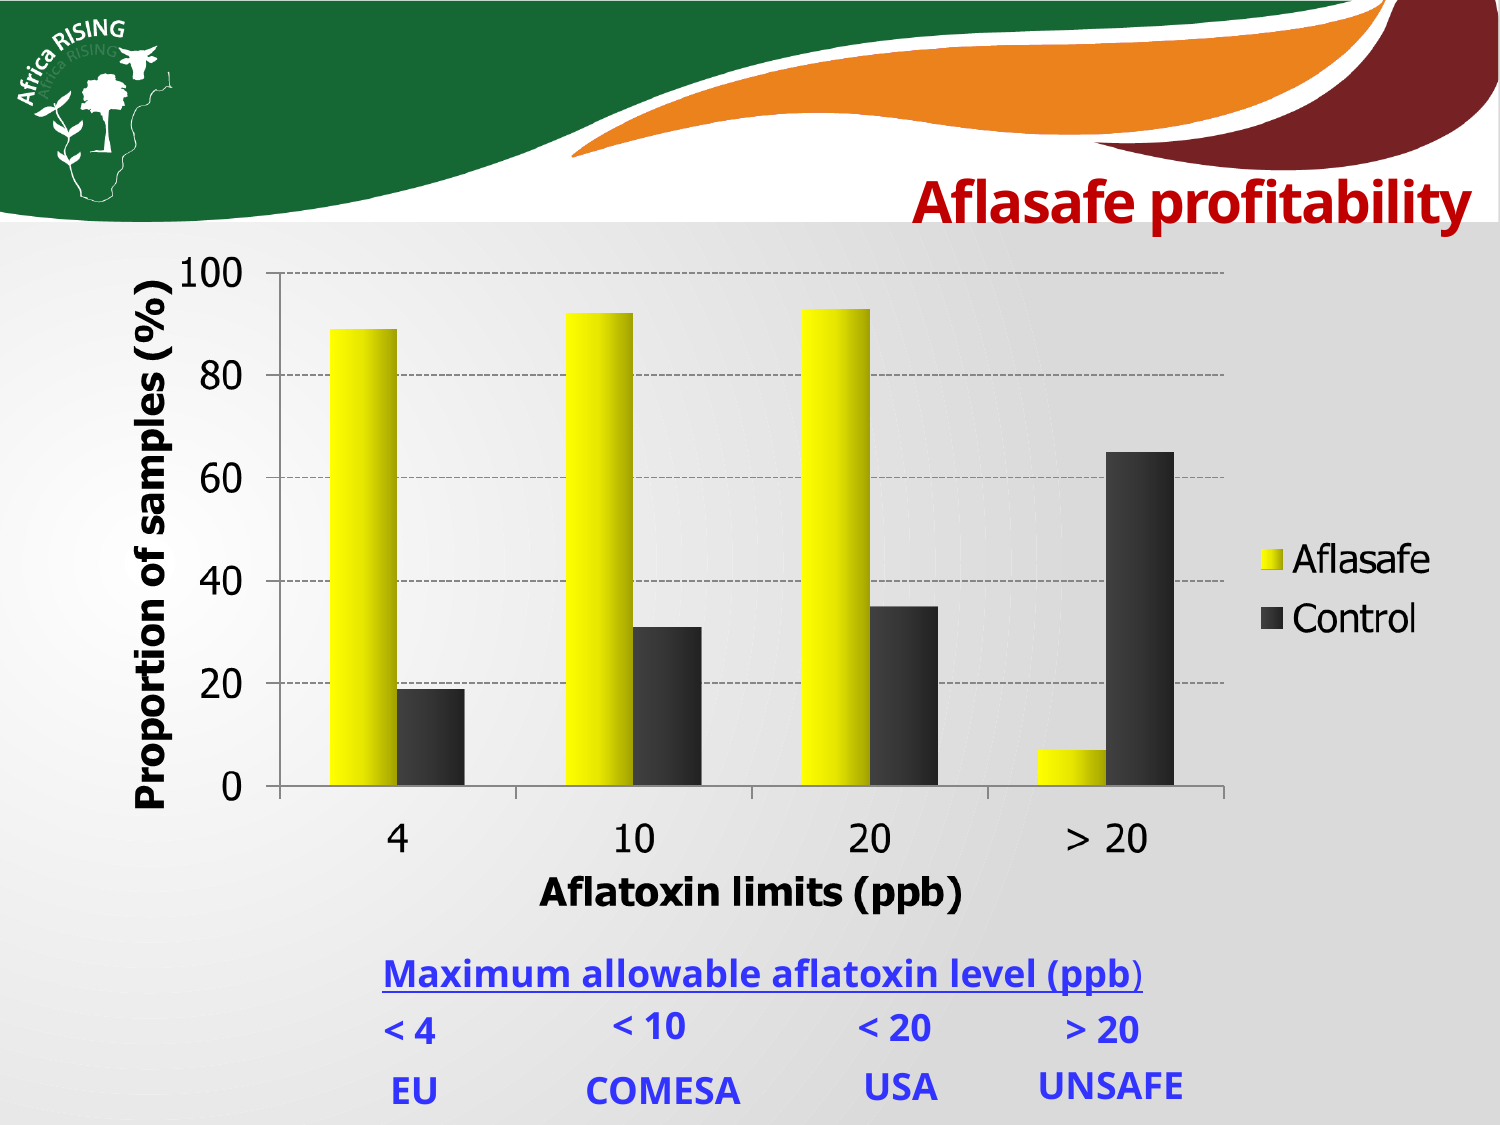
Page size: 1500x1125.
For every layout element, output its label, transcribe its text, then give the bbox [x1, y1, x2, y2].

text_box Maximum allowable aflatoxin level (ppb) [382, 949, 1143, 996]
text_box < 4 [383, 1007, 437, 1053]
text_box < 10 [612, 1001, 687, 1047]
text_box COMESA [538, 1067, 788, 1113]
text_box Aflasafe profitability [224, 157, 1488, 275]
text_box > 20 [1065, 1005, 1141, 1052]
text_box < 20 [857, 1003, 933, 1049]
text_box UNSAFE [1037, 1062, 1185, 1108]
text_box USA [863, 1062, 939, 1108]
text_box EU [390, 1067, 440, 1113]
picture [99, 237, 1451, 938]
picture [0, 0, 1499, 222]
